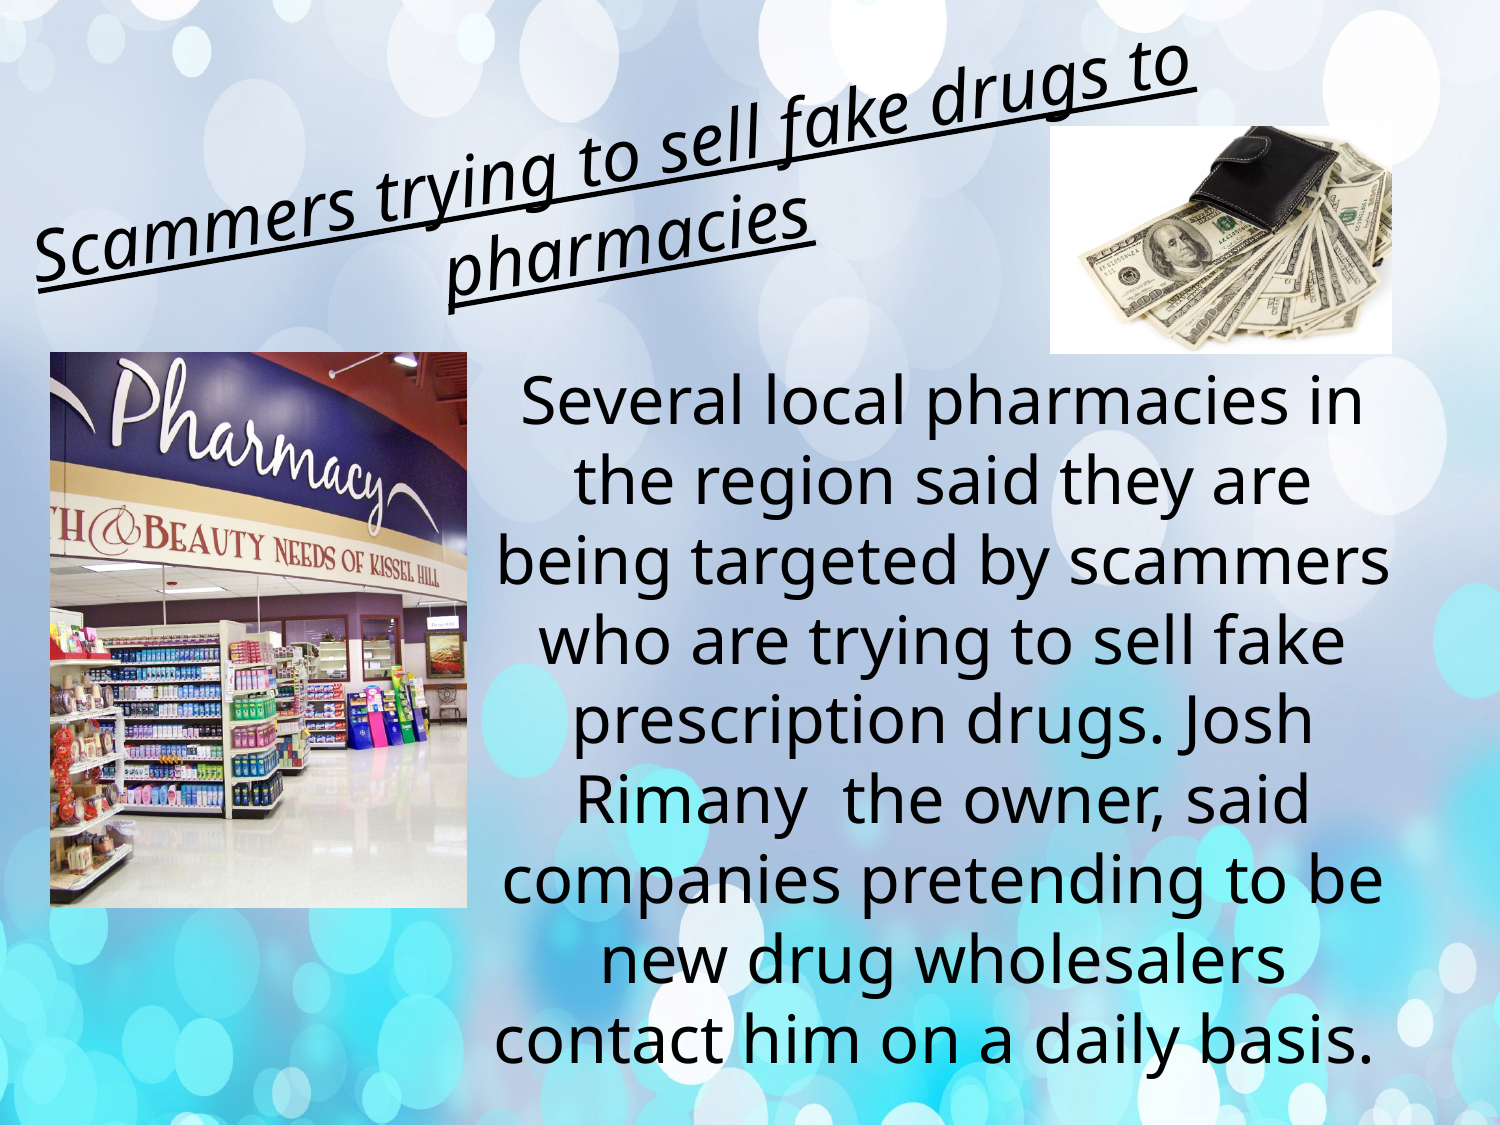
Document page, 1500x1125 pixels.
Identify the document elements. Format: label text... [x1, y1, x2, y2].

picture [0, 0, 1190, 208]
list Several local pharmacies in the region said they are being targeted by scammers who are trying to sell fake prescription drugs. Josh Rimany the owner, said companies pretending to be new drug wholesalers contact him on a daily basis. [474, 350, 1413, 1068]
picture [0, 0, 1500, 1125]
title Scammers trying to sell fake drugs to pharmacies [0, 0, 1292, 400]
